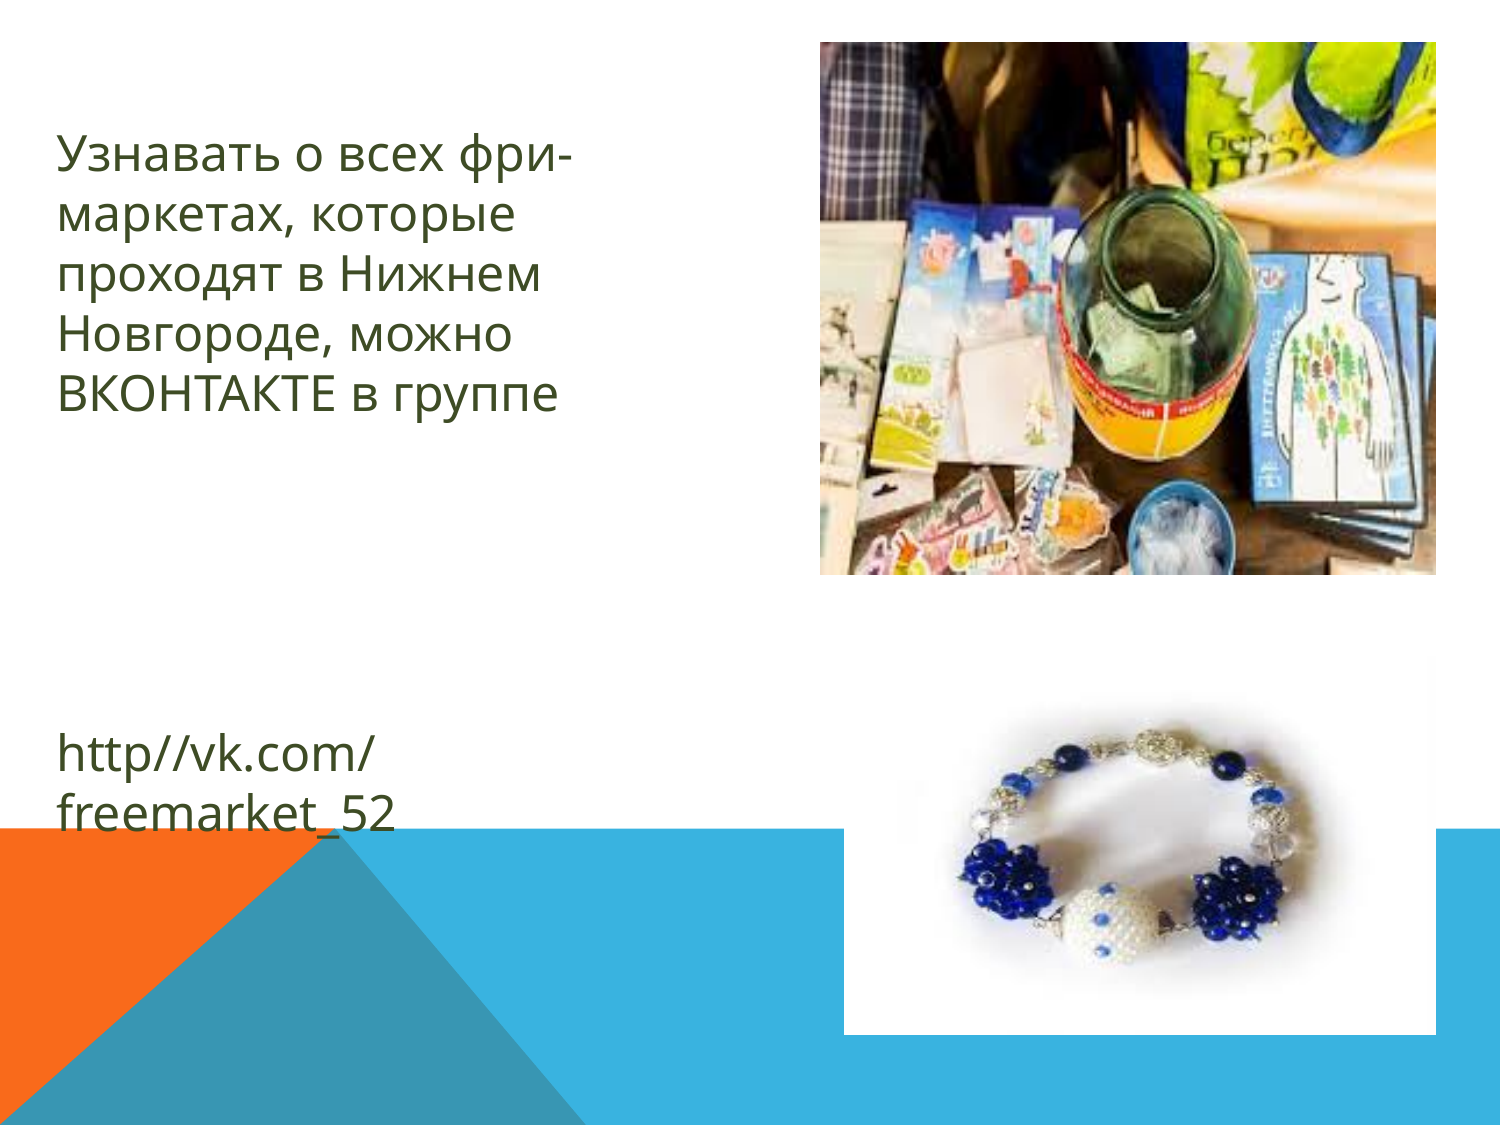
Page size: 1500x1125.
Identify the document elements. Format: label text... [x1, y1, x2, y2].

text_box Узнавать о всех фри-маркетах, которые проходят в Нижнем Новгороде, можно ВКОНТАКТЕ в группе http//vk.com/freemarket_52 [41, 113, 727, 849]
picture [820, 42, 1436, 575]
picture [844, 656, 1436, 1036]
